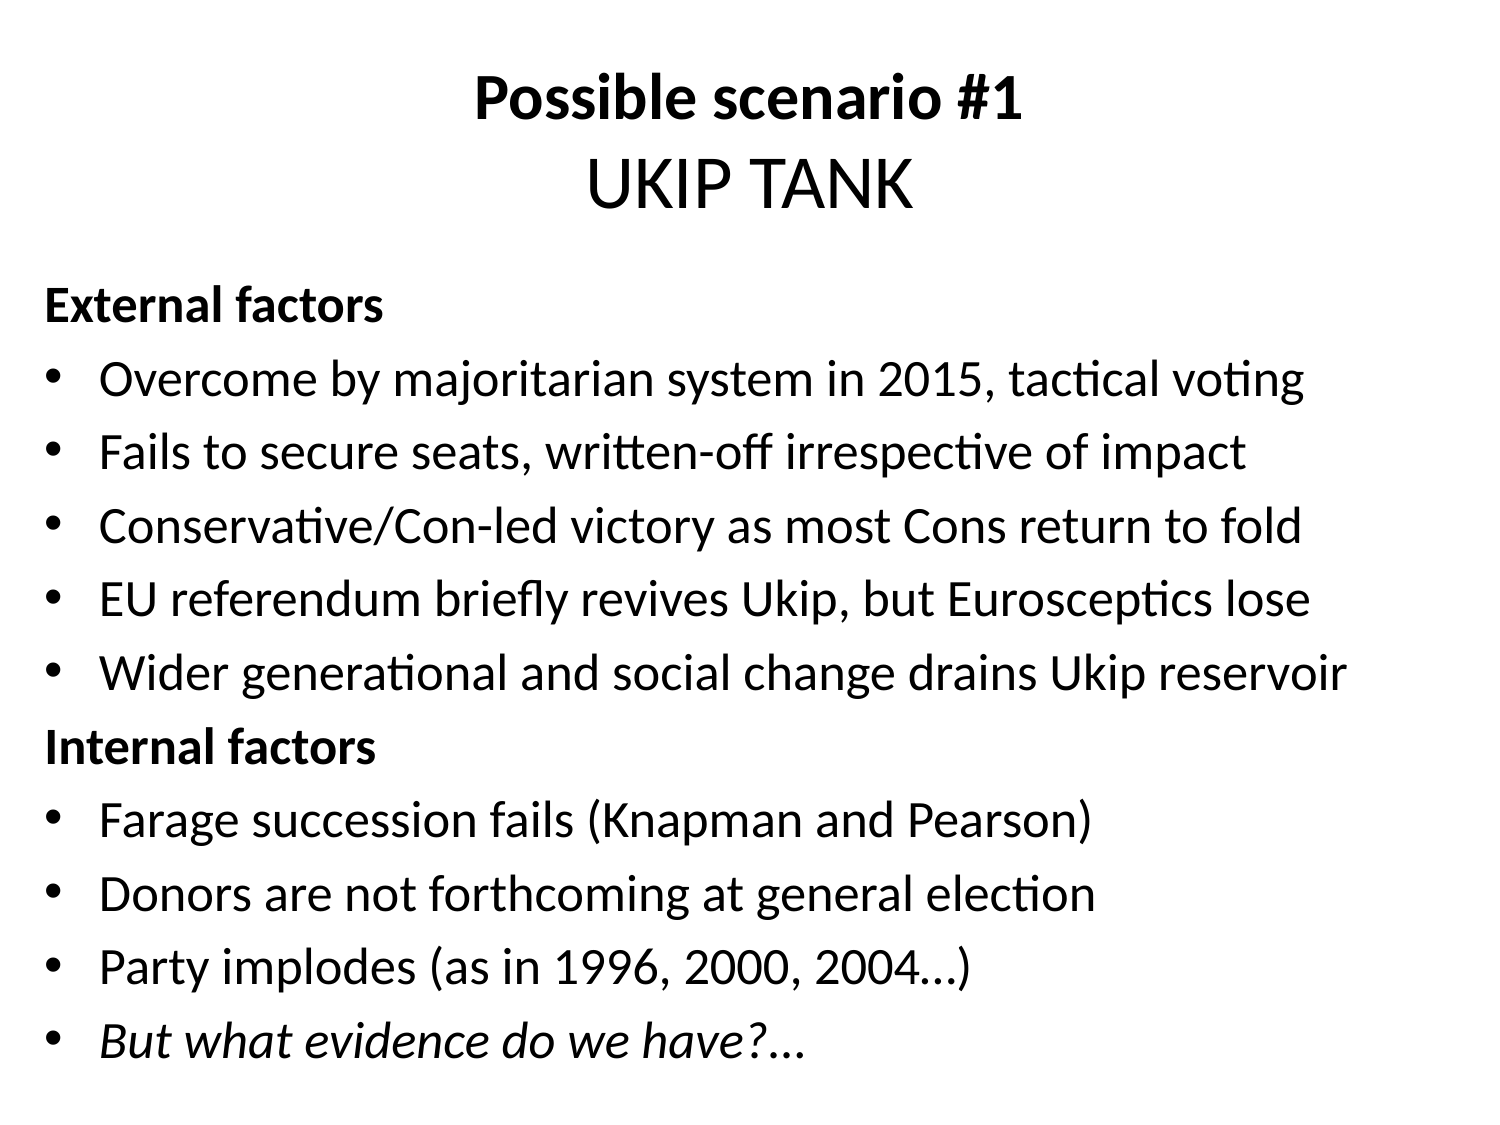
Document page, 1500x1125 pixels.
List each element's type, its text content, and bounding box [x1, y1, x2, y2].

list External factors Overcome by majoritarian system in 2015, tactical voting Fails to secure seats, written-off irrespective of impact Conservative/Con-led victory as most Cons return to fold EU referendum briefly revives Ukip, but Eurosceptics lose Wider generational and social change drains Ukip reservoir Internal factors Farage succession fails (Knapman and Pearson) Donors are not forthcoming at general election Party implodes (as in 1996, 2000, 2004…) But what evidence do we have?... [29, 262, 1478, 1081]
title Possible scenario #1 UKIP TANK [75, 45, 1425, 233]
